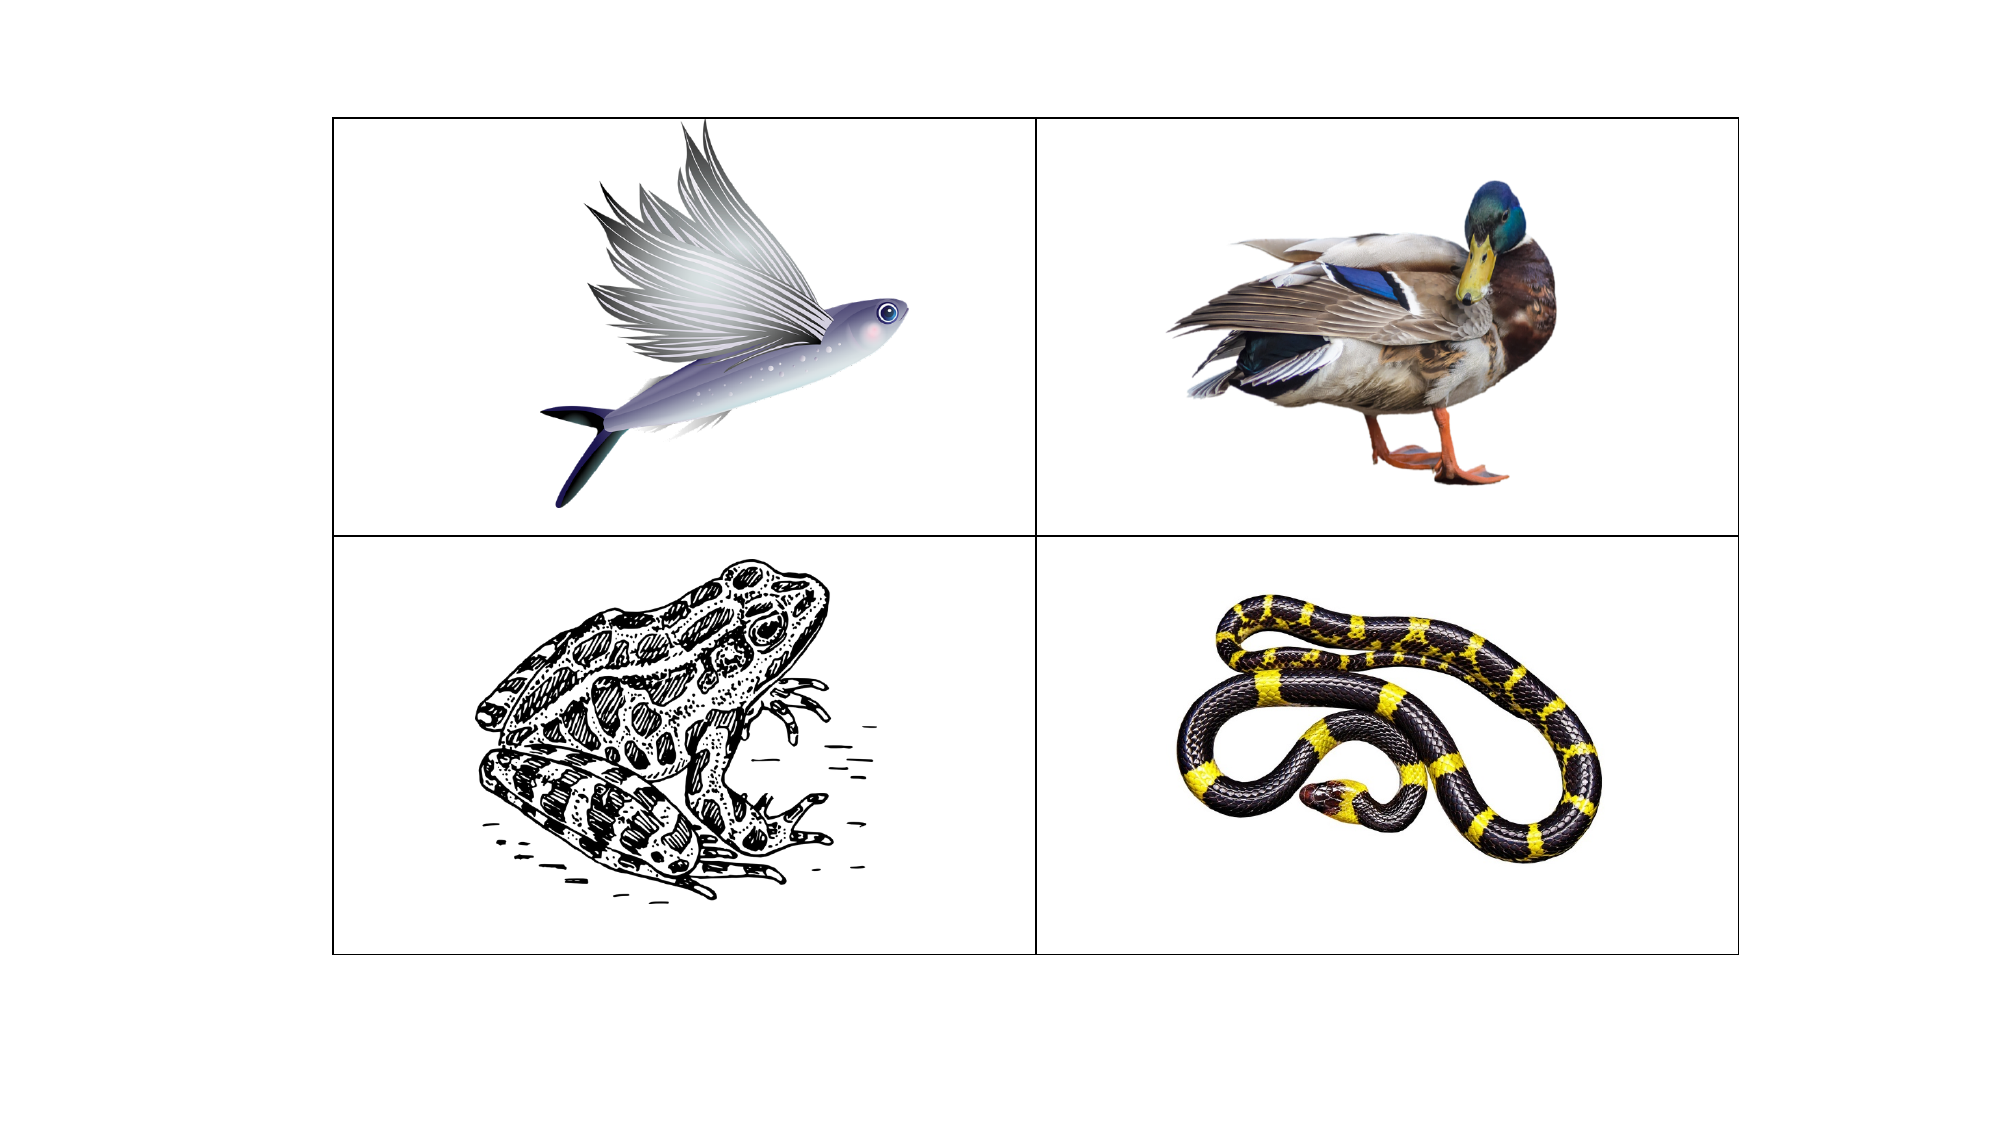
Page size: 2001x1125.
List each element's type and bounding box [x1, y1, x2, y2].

picture [540, 117, 909, 508]
picture [475, 559, 877, 904]
table_header [1037, 119, 1738, 535]
picture [1155, 590, 1628, 872]
table_cell [1037, 537, 1738, 954]
table_header [334, 119, 1035, 535]
picture [1155, 137, 1711, 508]
table_cell [334, 537, 1035, 954]
